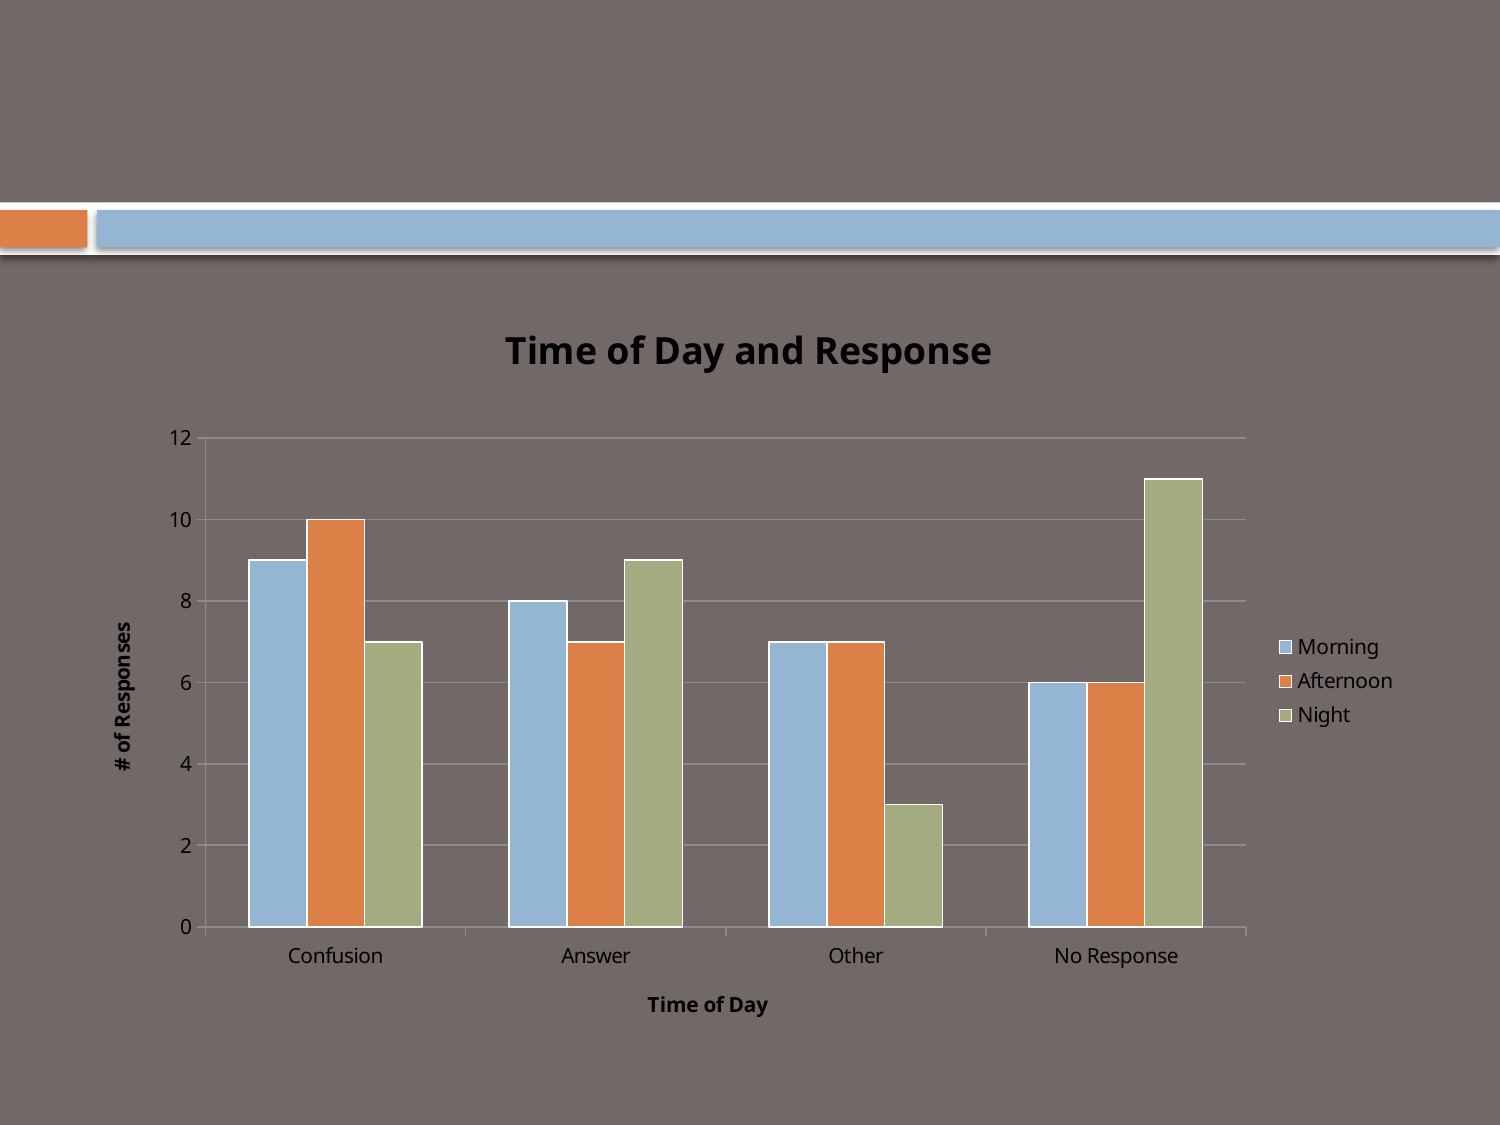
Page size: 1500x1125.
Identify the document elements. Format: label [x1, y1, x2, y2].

chart [74, 312, 1413, 1051]
